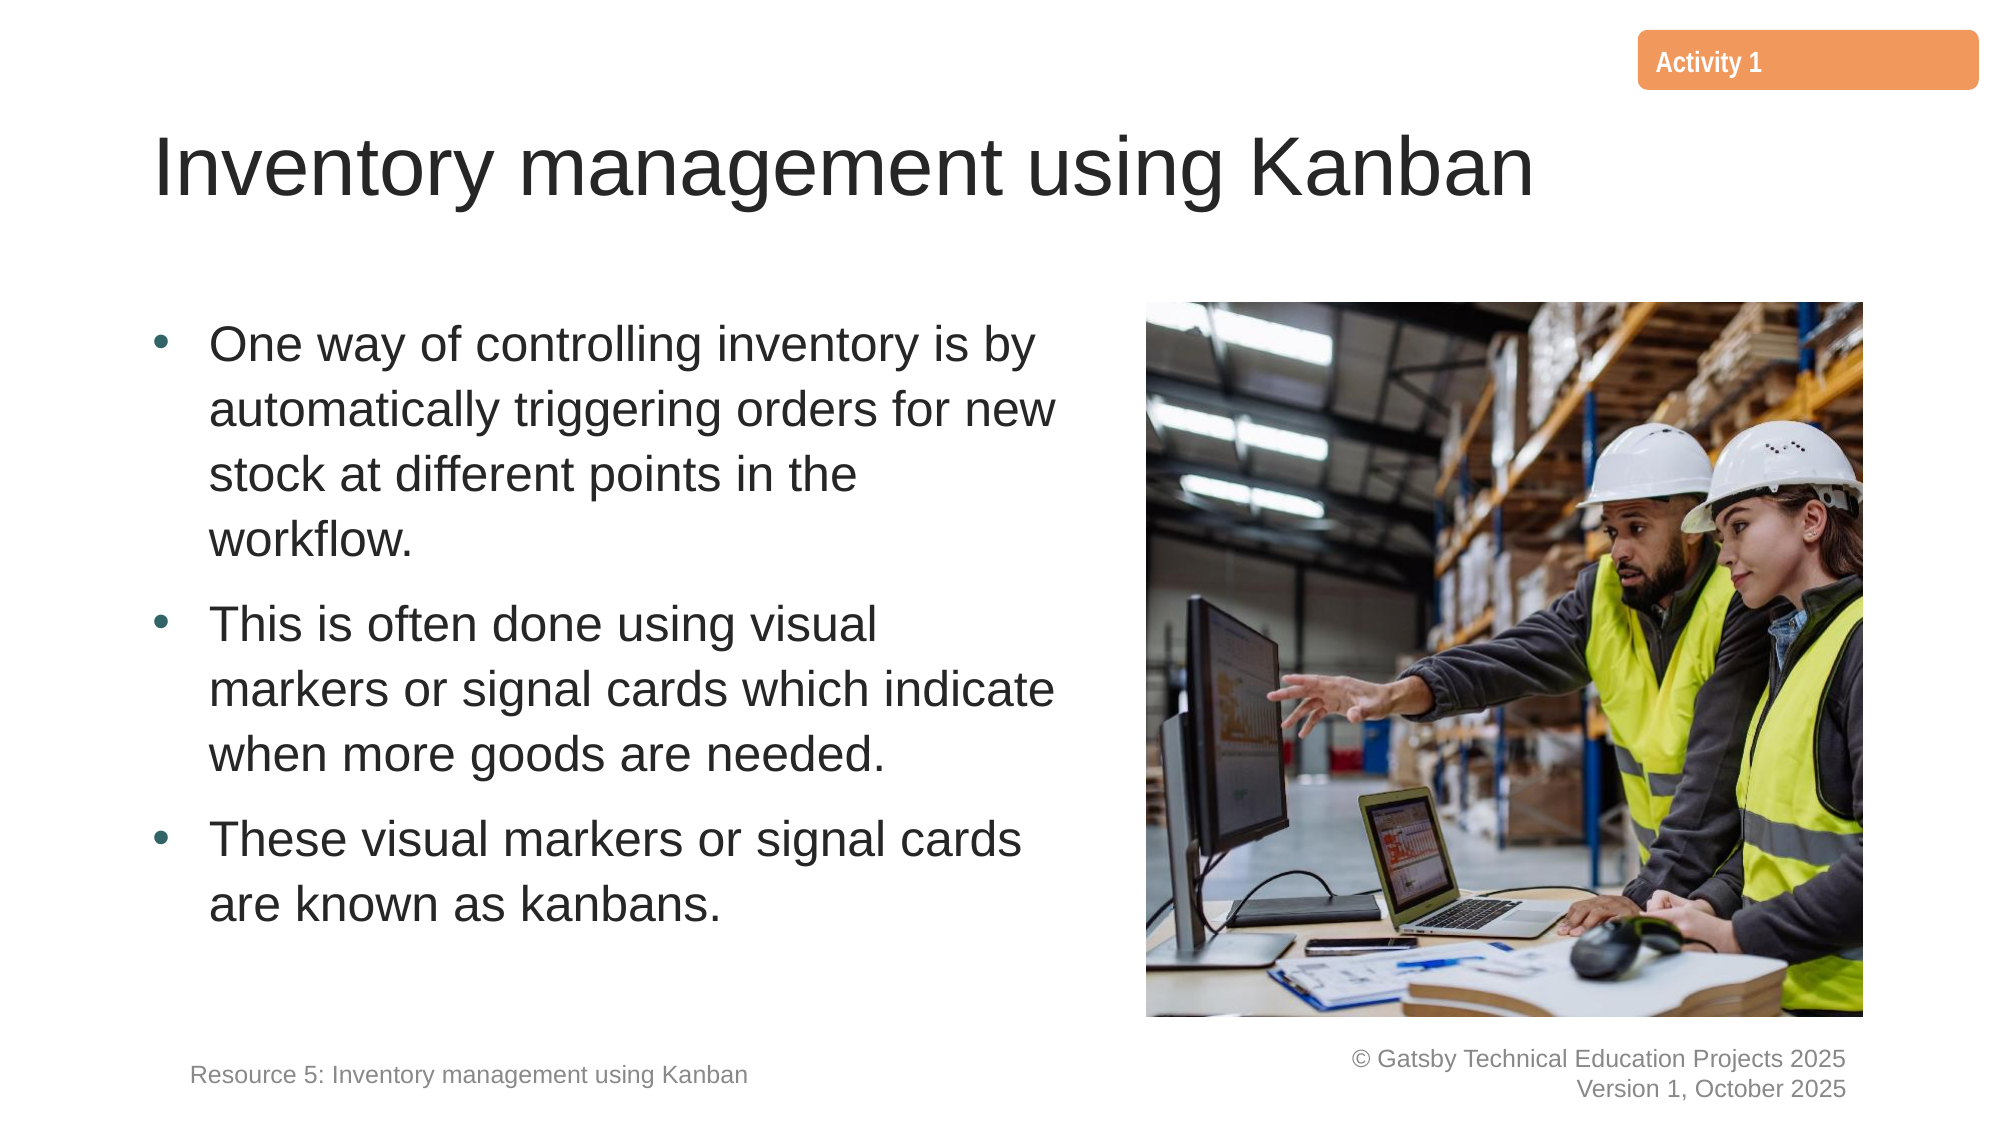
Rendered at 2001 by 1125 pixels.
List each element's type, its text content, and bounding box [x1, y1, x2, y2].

picture [1146, 302, 1863, 1017]
title Inventory management using Kanban [137, 59, 1863, 278]
list Resource 5: Inventory management using Kanban [137, 1042, 829, 1103]
list One way of controlling inventory is by automatically triggering orders for new stock at different points in the workflow. This is often done using visual markers or signal cards which indicate when more goods are needed. These visual markers or signal cards are known as kanbans. [137, 299, 1078, 1014]
text_box Activity 1 [1637, 29, 1979, 90]
